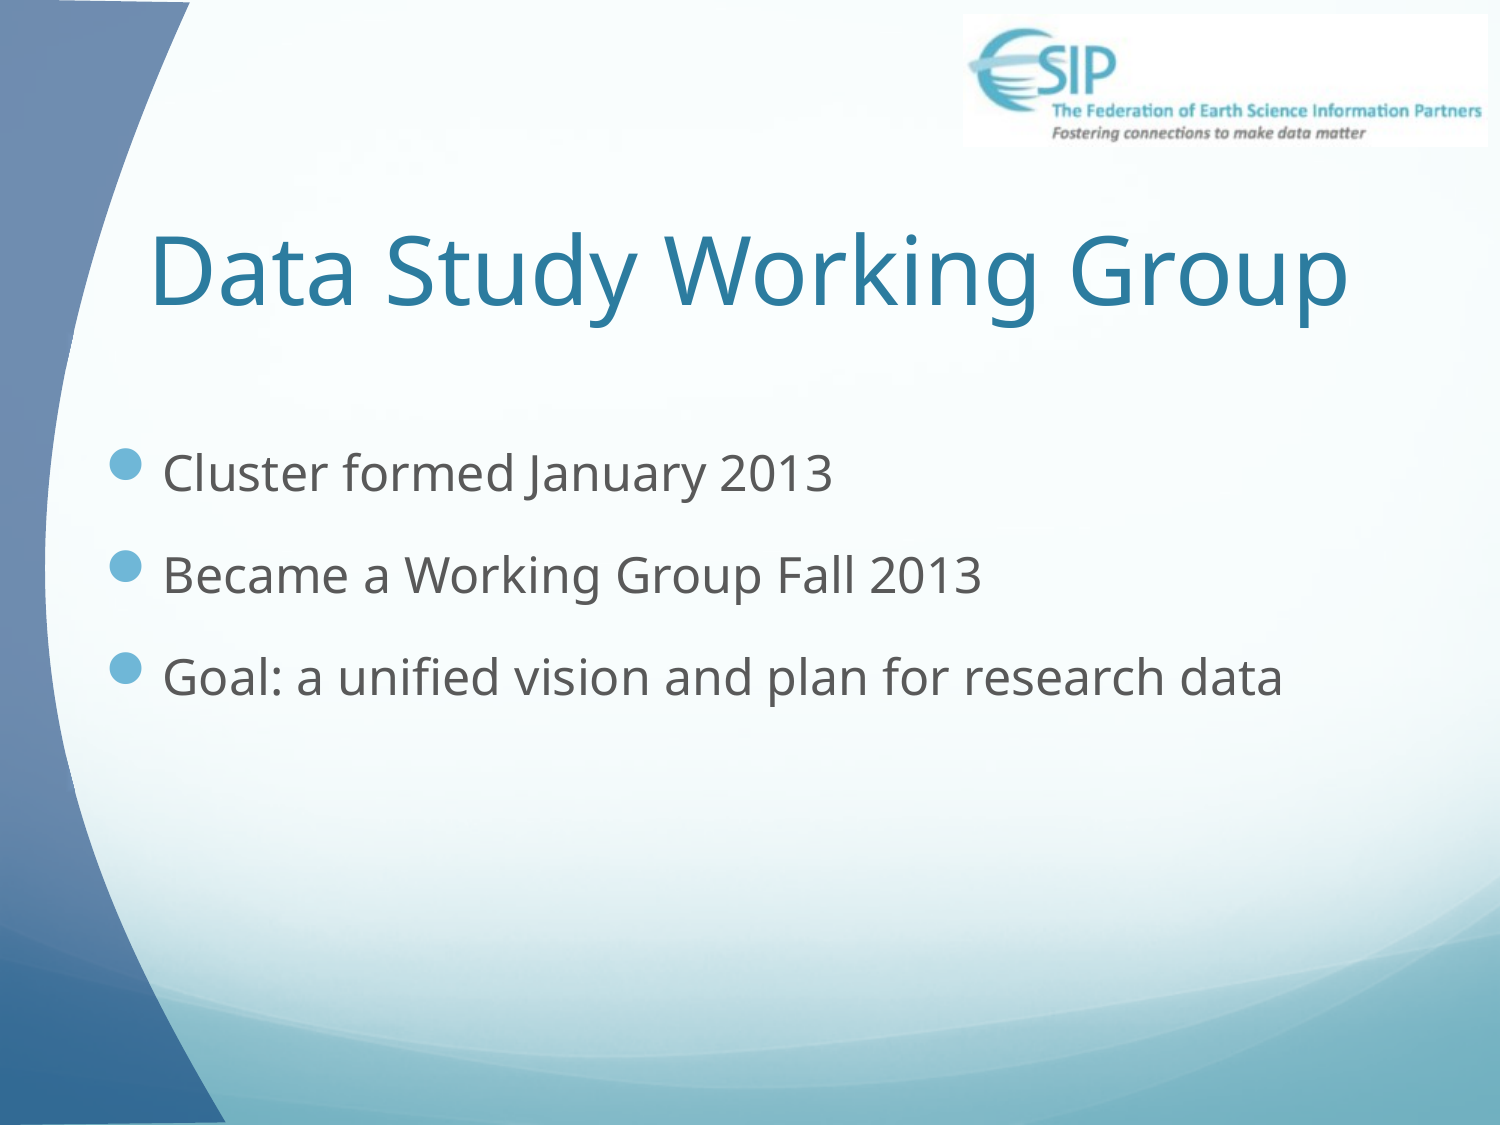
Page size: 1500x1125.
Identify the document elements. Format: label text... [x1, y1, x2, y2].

title Data Study Working Group [90, 113, 1410, 333]
text_box [0, 0, 226, 1125]
list Cluster formed January 2013 Became a Working Group Fall 2013 Goal: a unified vision and plan for research data [90, 434, 1410, 728]
picture [962, 14, 1489, 148]
